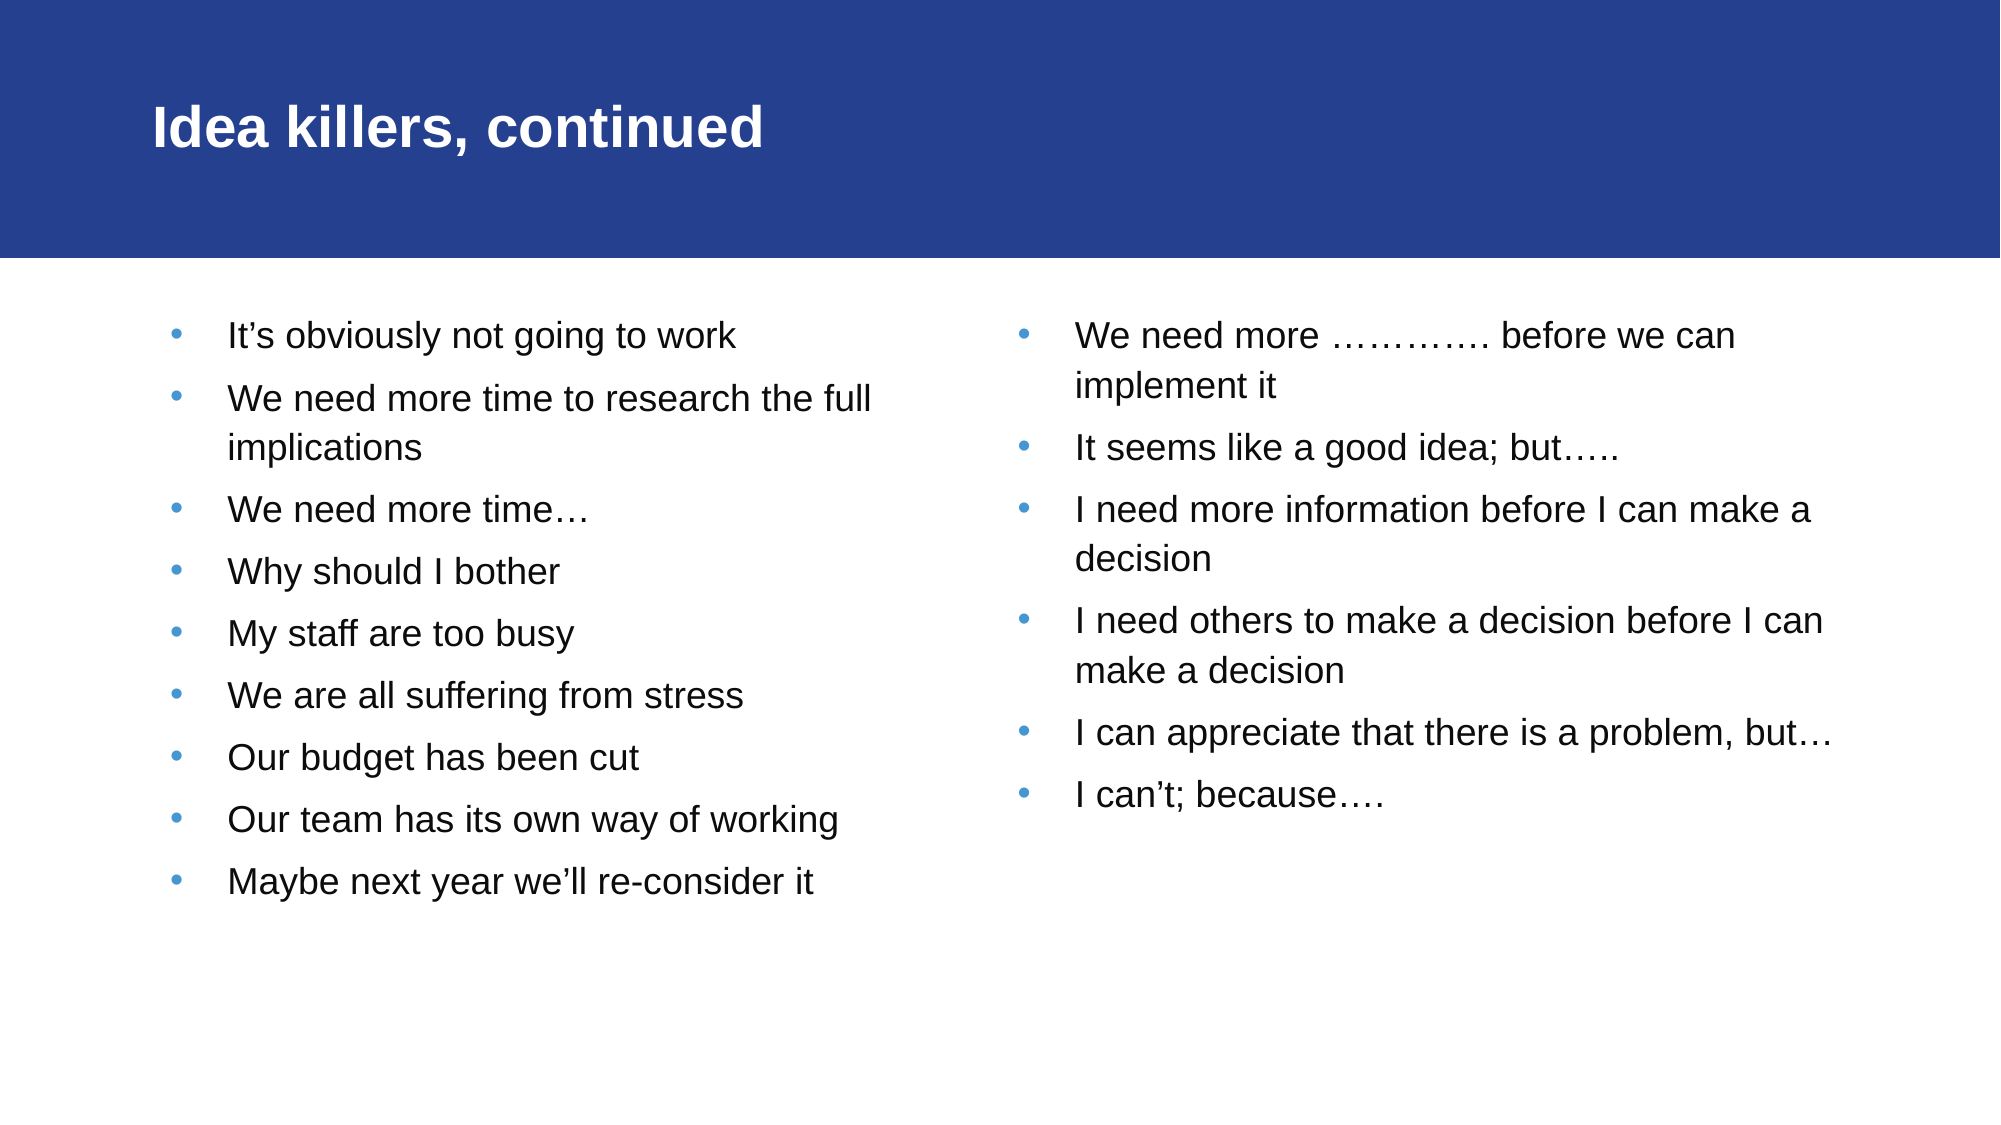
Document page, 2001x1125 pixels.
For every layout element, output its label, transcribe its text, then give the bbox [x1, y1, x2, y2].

list It’s obviously not going to work We need more time to research the full implications We need more time… Why should I bother My staff are too busy We are all suffering from stress Our budget has been cut Our team has its own way of working Maybe next year we’ll re-consider it We need more …………. before we can implement it It seems like a good idea; but….. I need more information before I can make a decision I need others to make a decision before I can make a decision I can appreciate that there is a problem, but… I can’t; because…. [137, 299, 1863, 1025]
title Idea killers, continued [137, 20, 1863, 238]
